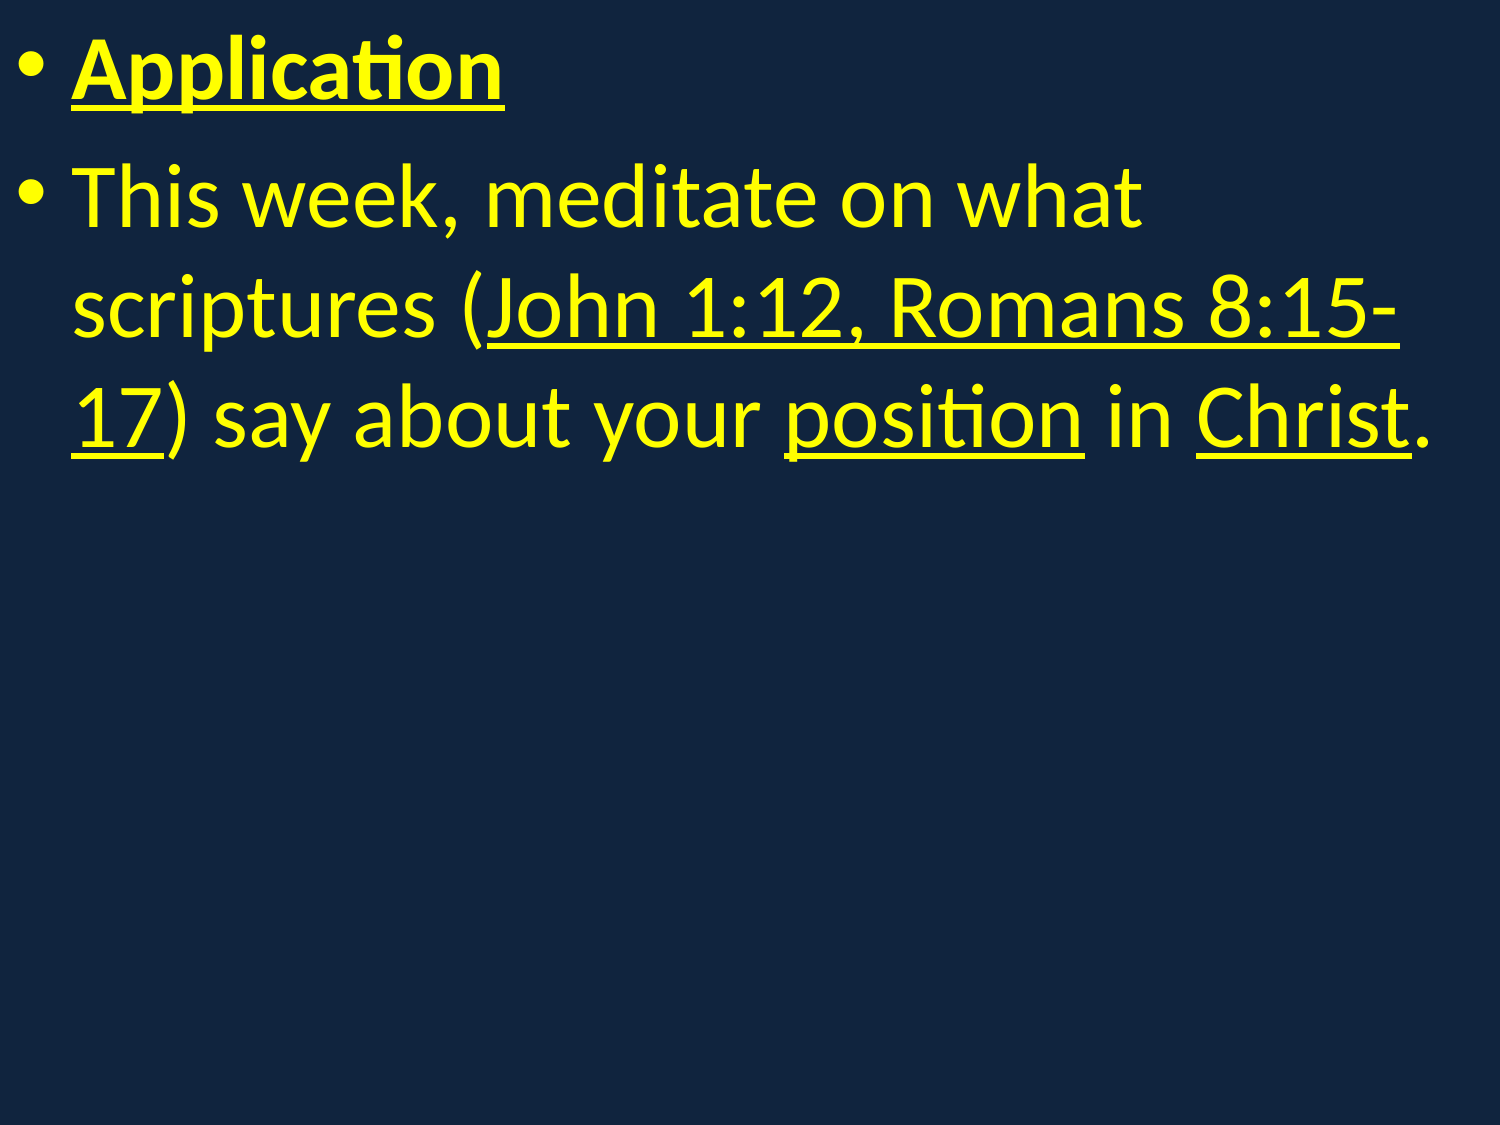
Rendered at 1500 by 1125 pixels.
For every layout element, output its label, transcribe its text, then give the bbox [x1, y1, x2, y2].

list Application This week, meditate on what scriptures (John 1:12, Romans 8:15-17) say about your position in Christ. [0, 0, 1500, 1125]
